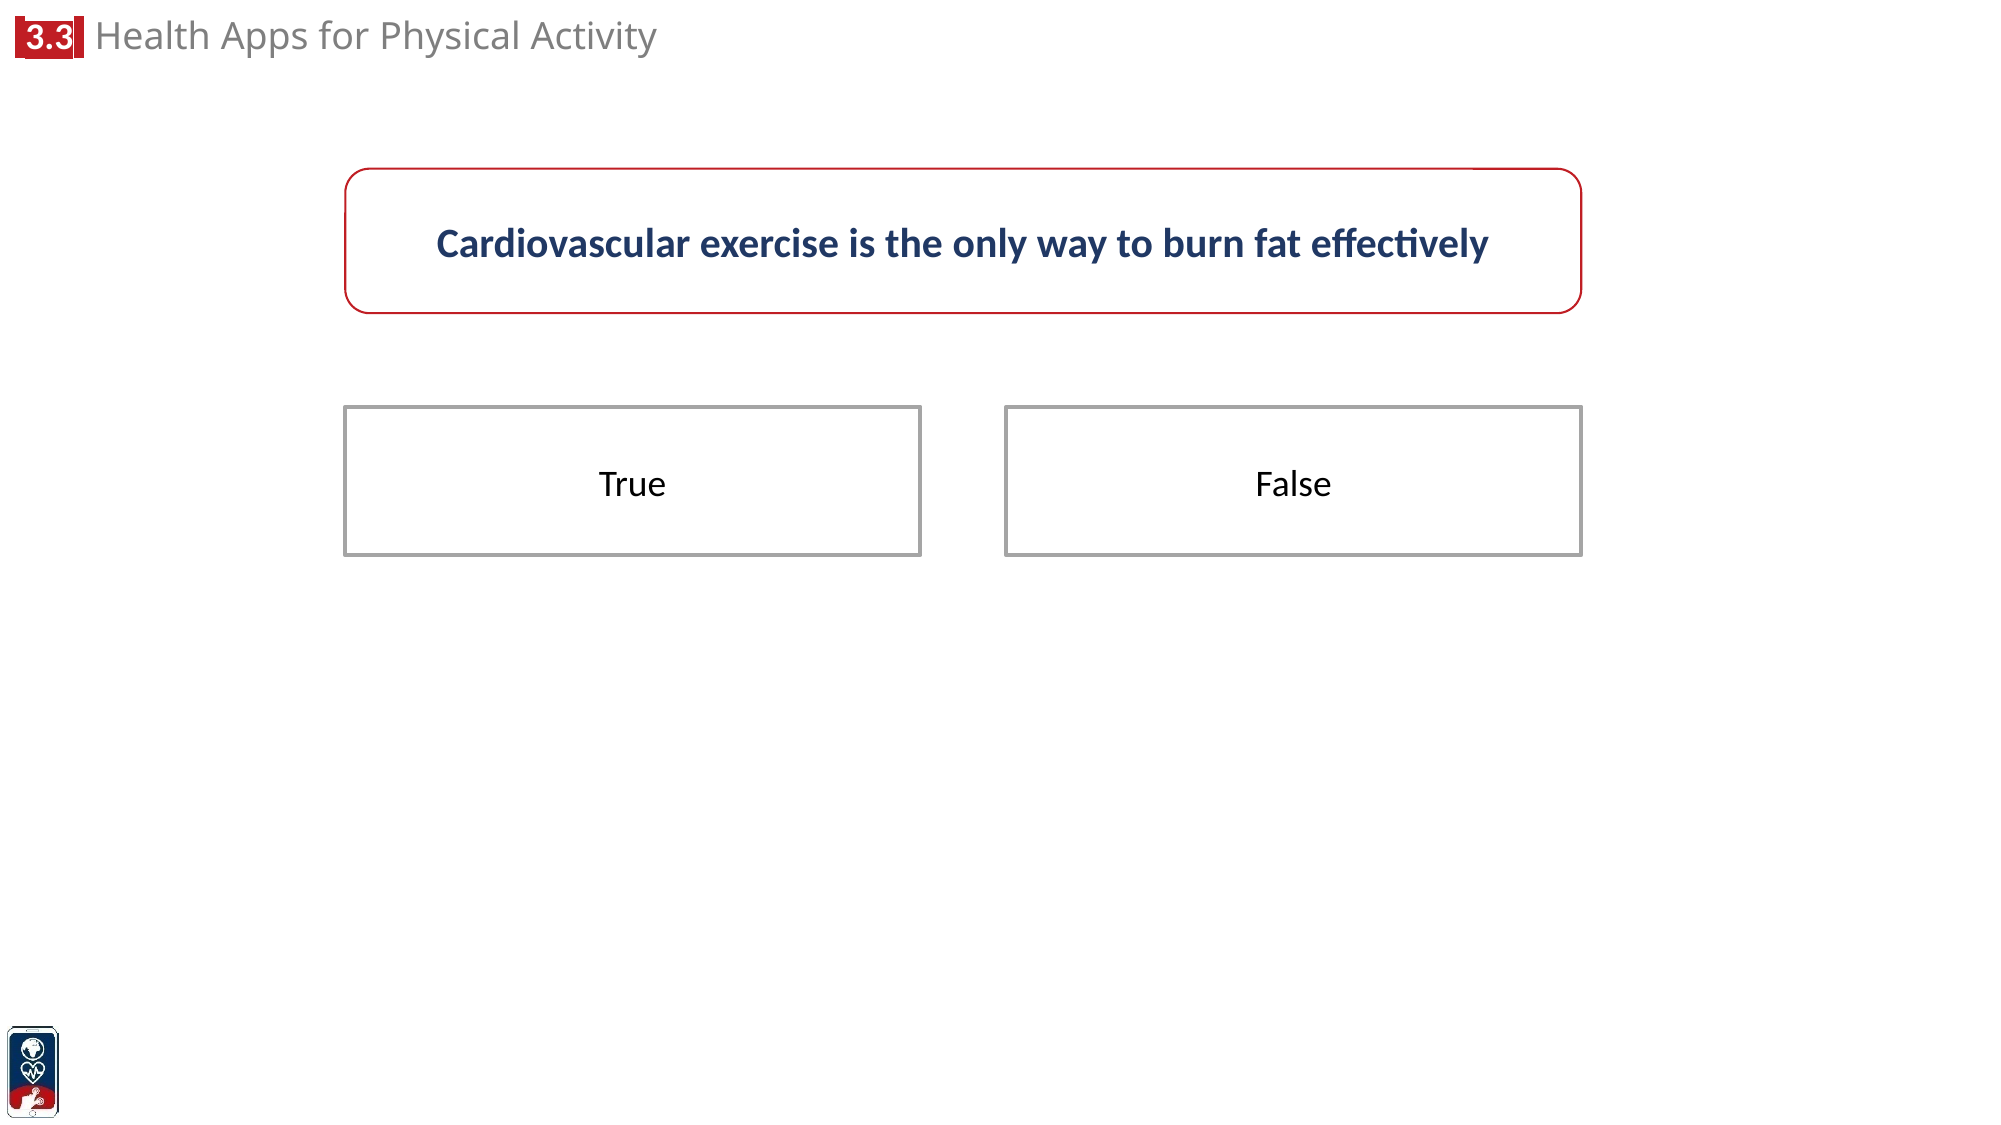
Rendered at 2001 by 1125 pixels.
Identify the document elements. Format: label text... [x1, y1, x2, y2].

picture [7, 1026, 59, 1118]
text_box False [1004, 405, 1583, 557]
text_box True [343, 405, 922, 557]
text_box Cardiovascular exercise is the only way to burn fat effectively [345, 168, 1582, 314]
